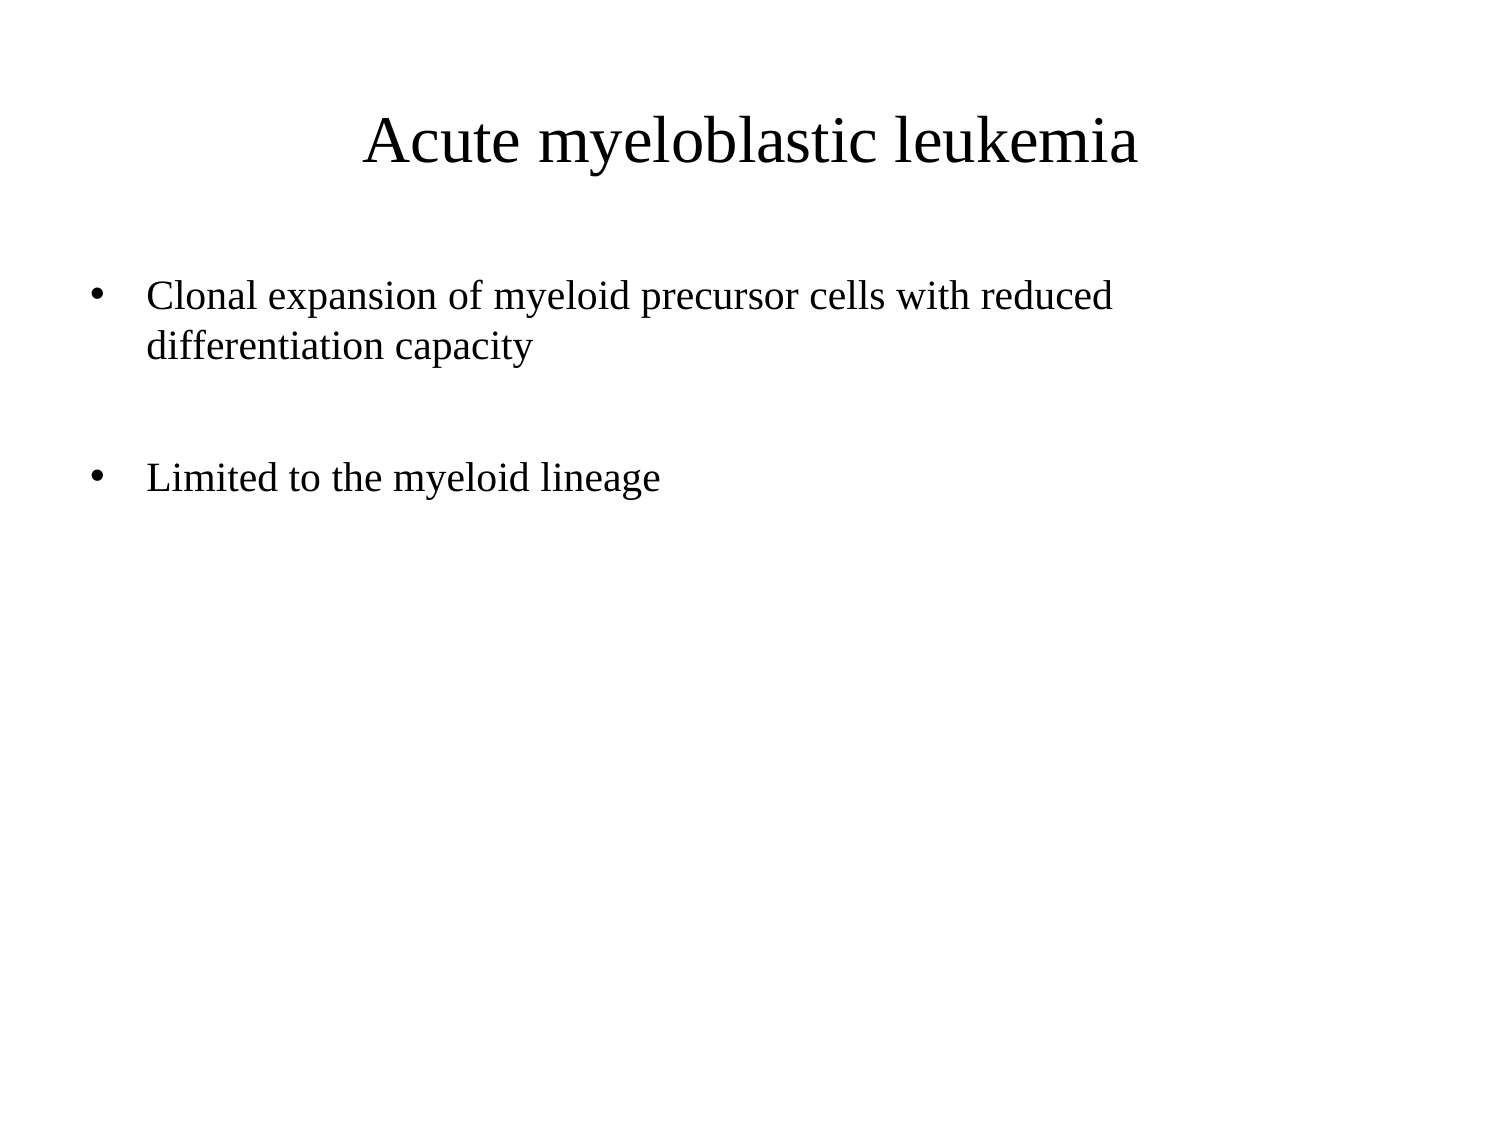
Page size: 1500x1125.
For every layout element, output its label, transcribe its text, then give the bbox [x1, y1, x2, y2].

text_box Clonal expansion of myeloid precursor cells with reduced differentiation capacity Limited to the myeloid lineage [87, 267, 1203, 500]
title Аcute myeloblastic leukemia [75, 0, 1425, 230]
